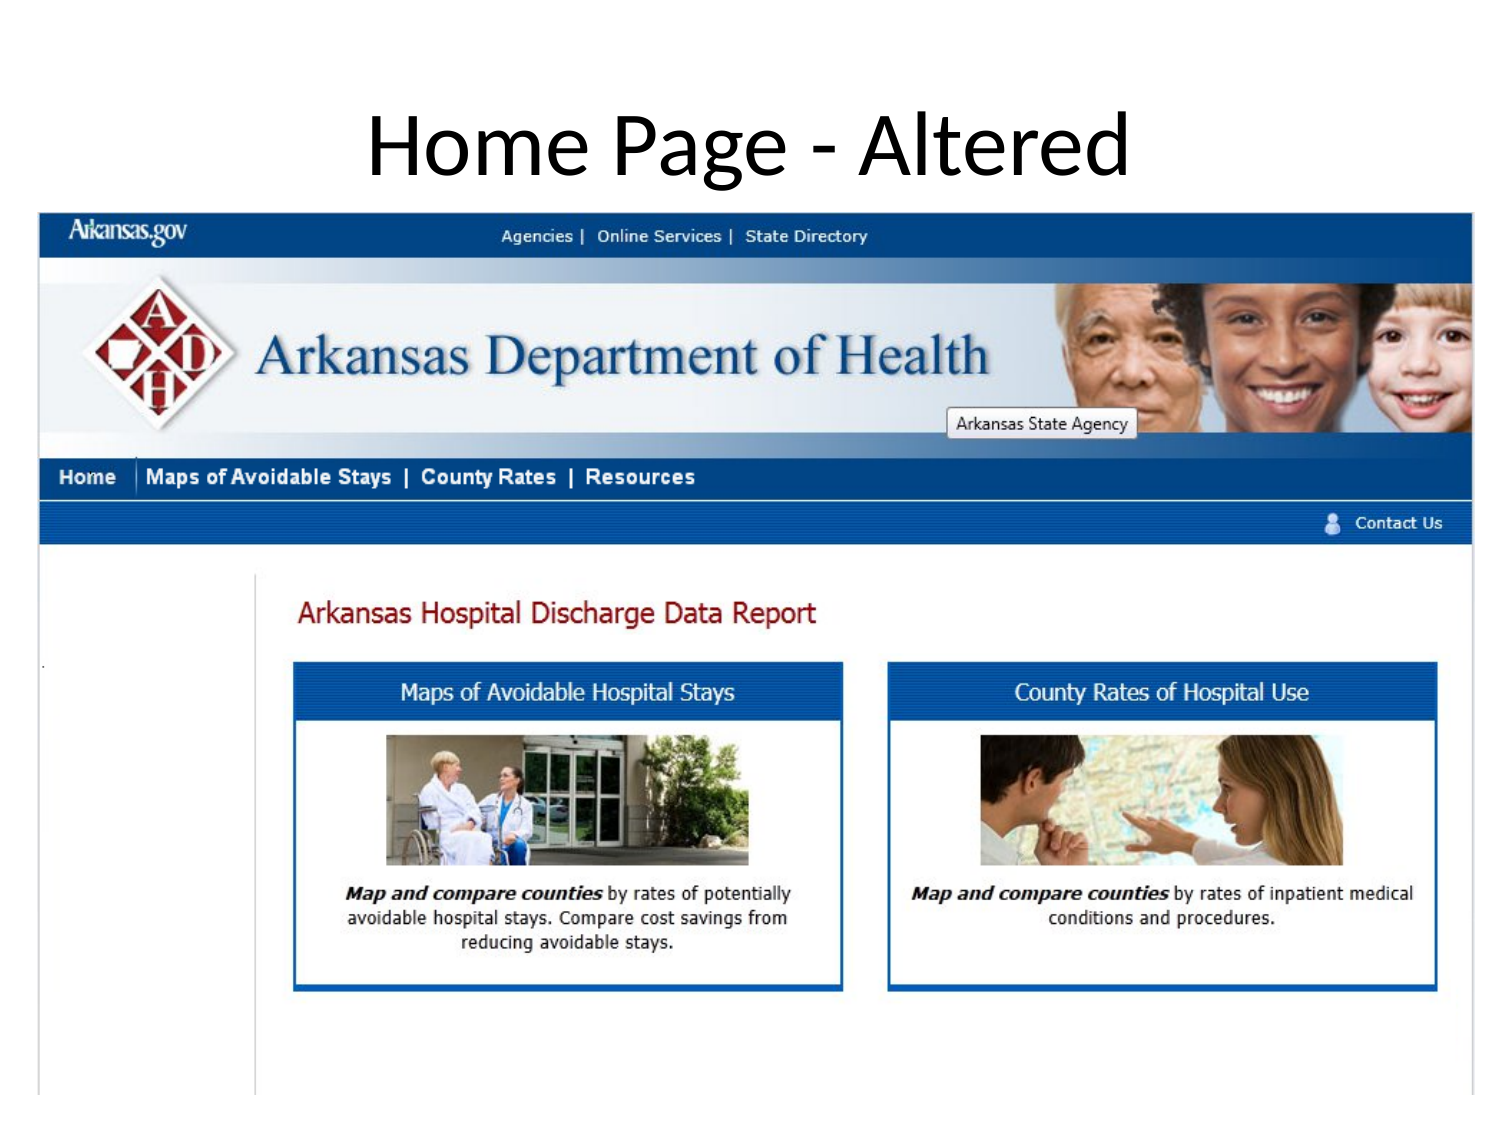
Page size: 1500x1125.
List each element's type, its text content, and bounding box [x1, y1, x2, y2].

title Home Page - Altered [75, 45, 1425, 210]
picture [37, 212, 1476, 1095]
